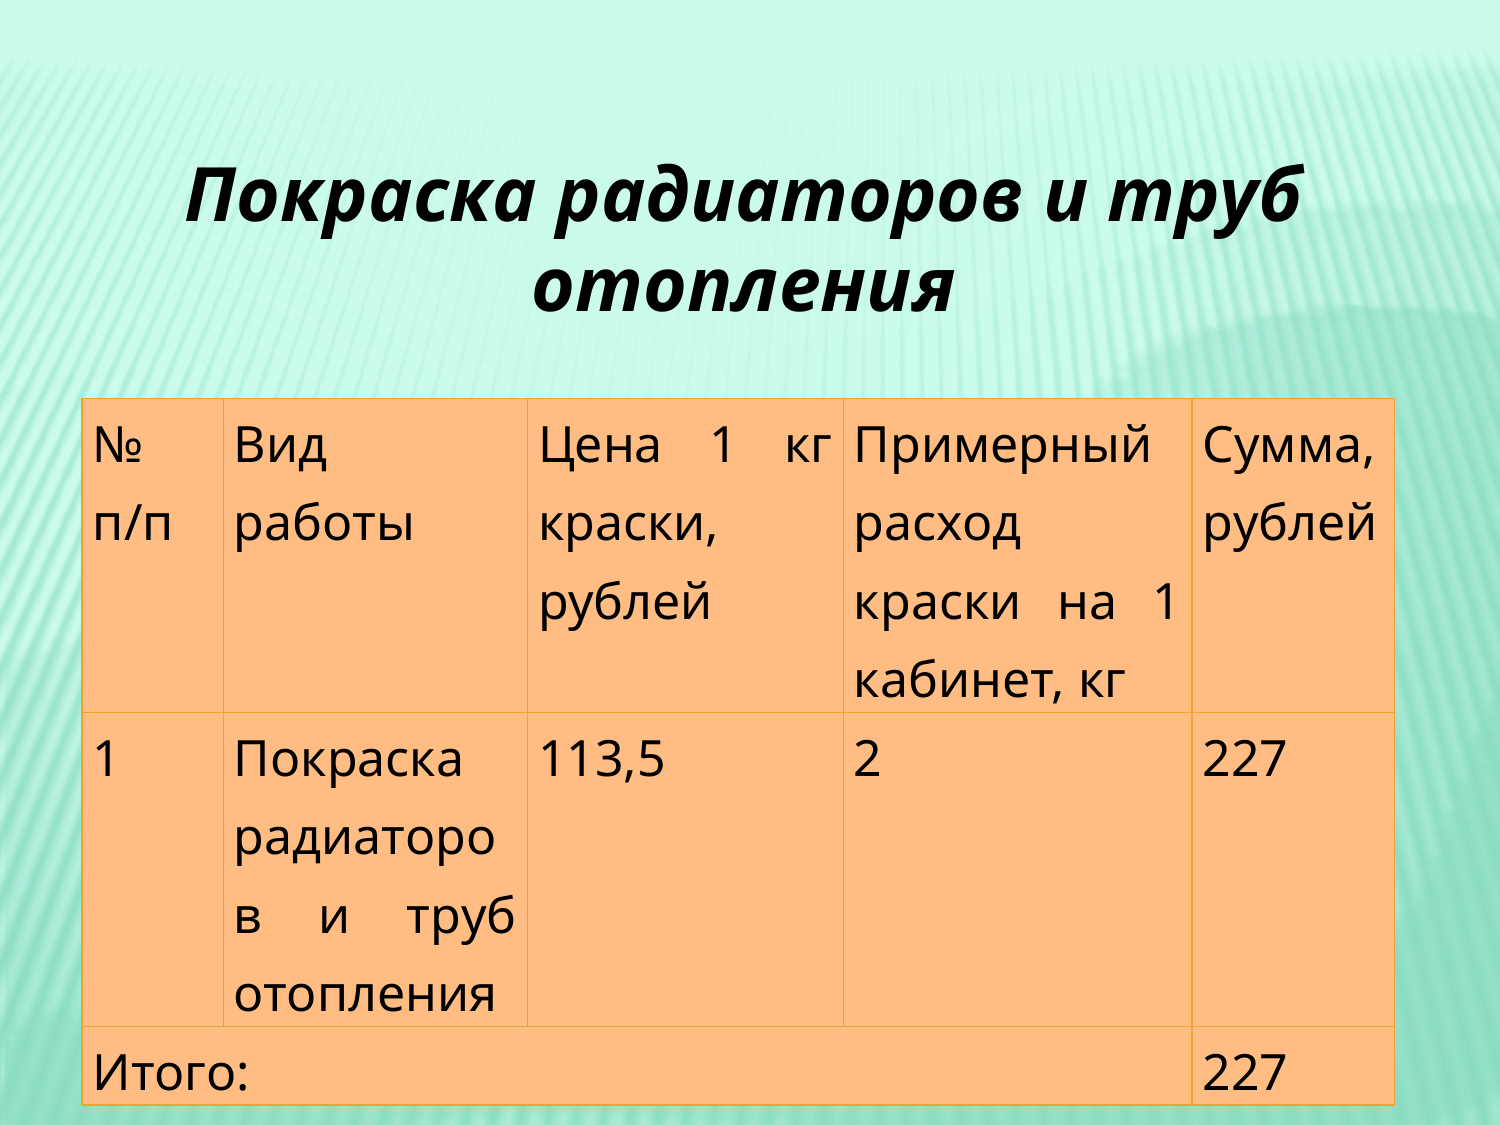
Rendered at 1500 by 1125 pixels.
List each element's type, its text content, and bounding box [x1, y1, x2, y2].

table_cell 227 [1193, 713, 1394, 1026]
table_cell Итого: [83, 1027, 1191, 1104]
table_cell Покраска радиаторов и труб отопления [224, 713, 527, 1026]
table_header Примерный расход краски на 1 кабинет, кг [844, 399, 1191, 712]
table_header Сумма, рублей [1193, 399, 1394, 712]
table_header Вид работы [224, 399, 527, 712]
text_box Покраска радиаторов и труб отопления [93, 78, 1395, 379]
table_header Цена 1 кг краски, рублей [528, 399, 843, 712]
table_cell 2 [844, 713, 1191, 1026]
table_header № п/п [83, 399, 223, 712]
table_cell 113,5 [528, 713, 843, 1026]
table_cell 1 [83, 713, 223, 1026]
table_cell 227 [1193, 1027, 1394, 1104]
